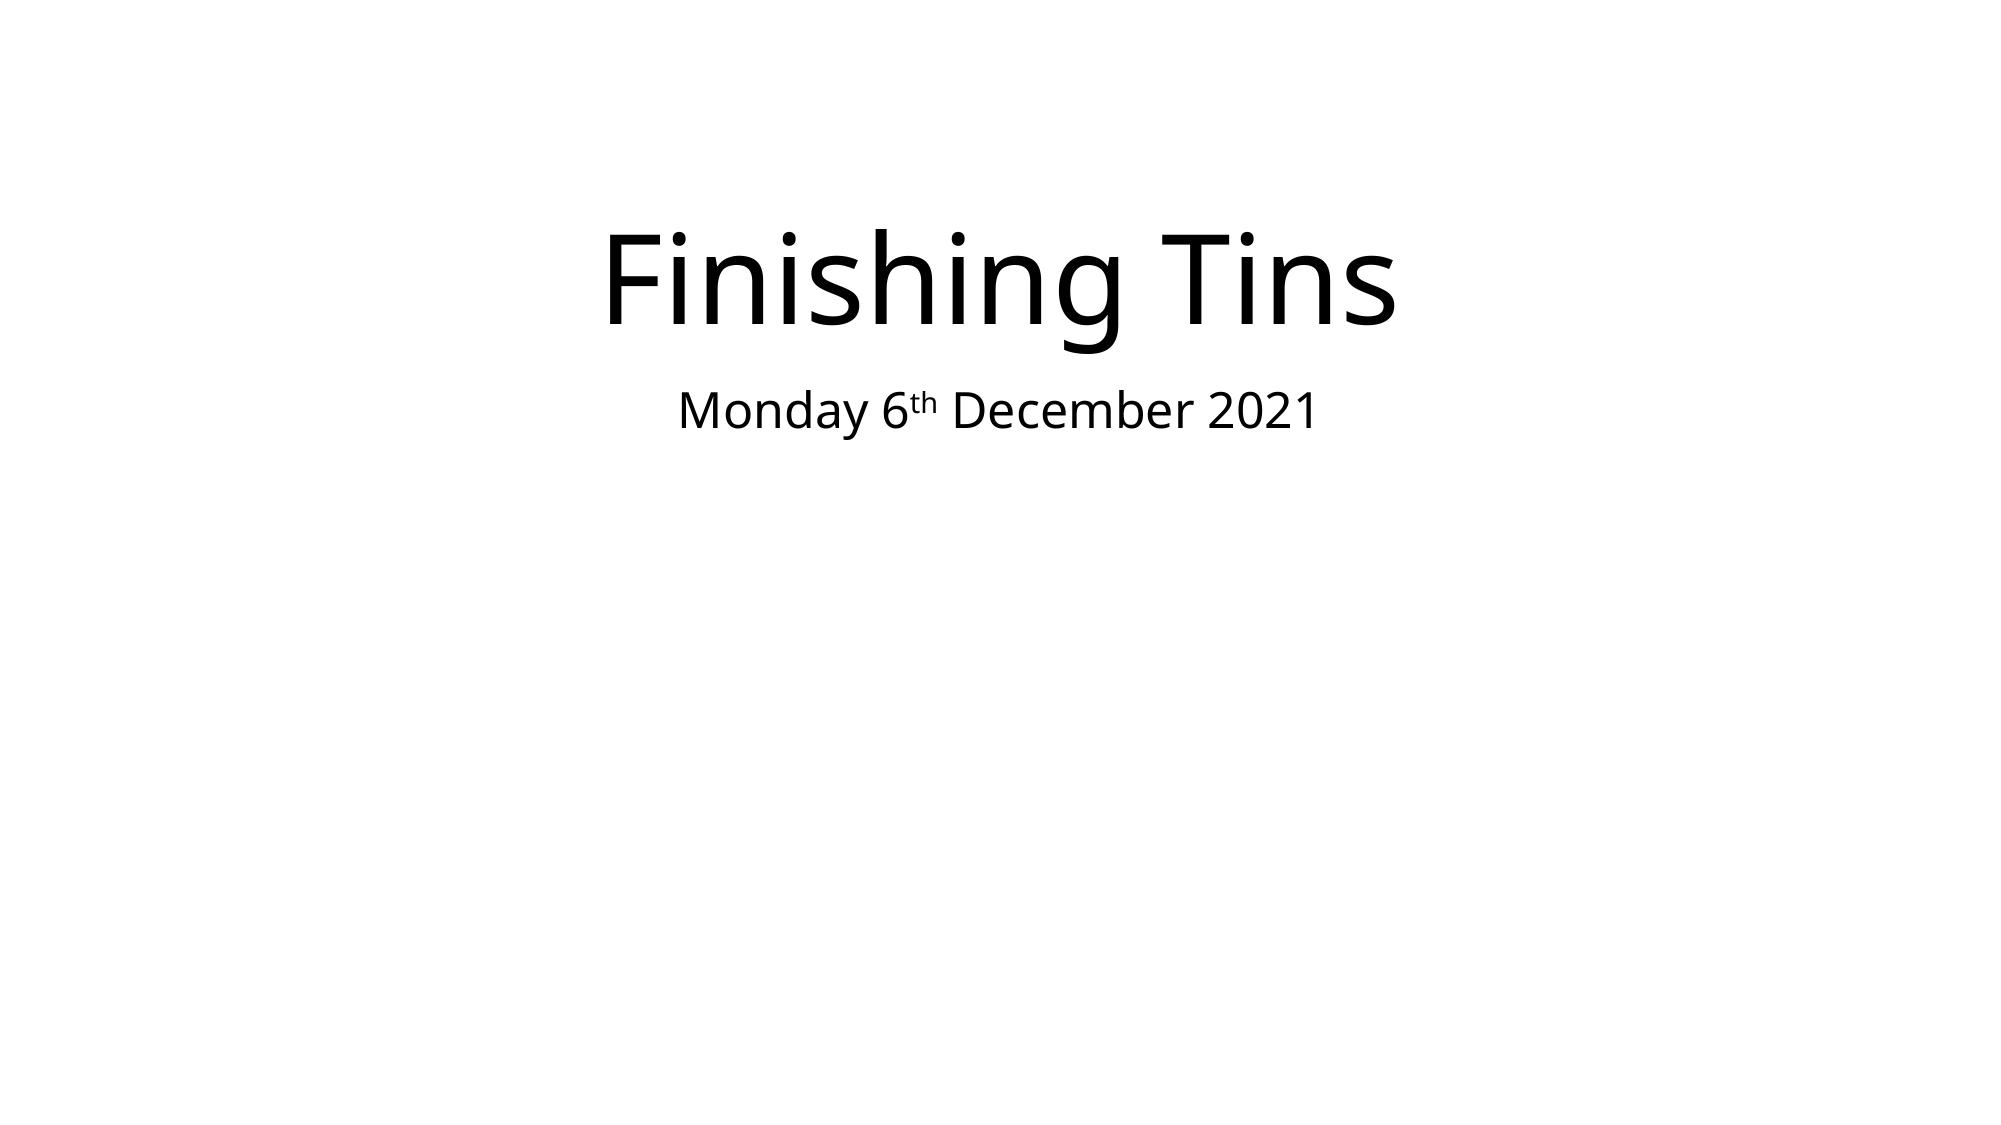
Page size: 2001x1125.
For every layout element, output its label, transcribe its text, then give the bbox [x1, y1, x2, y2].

title Finishing Tins [249, 184, 1750, 359]
subtitle Monday 6th December 2021 [249, 377, 1750, 479]
